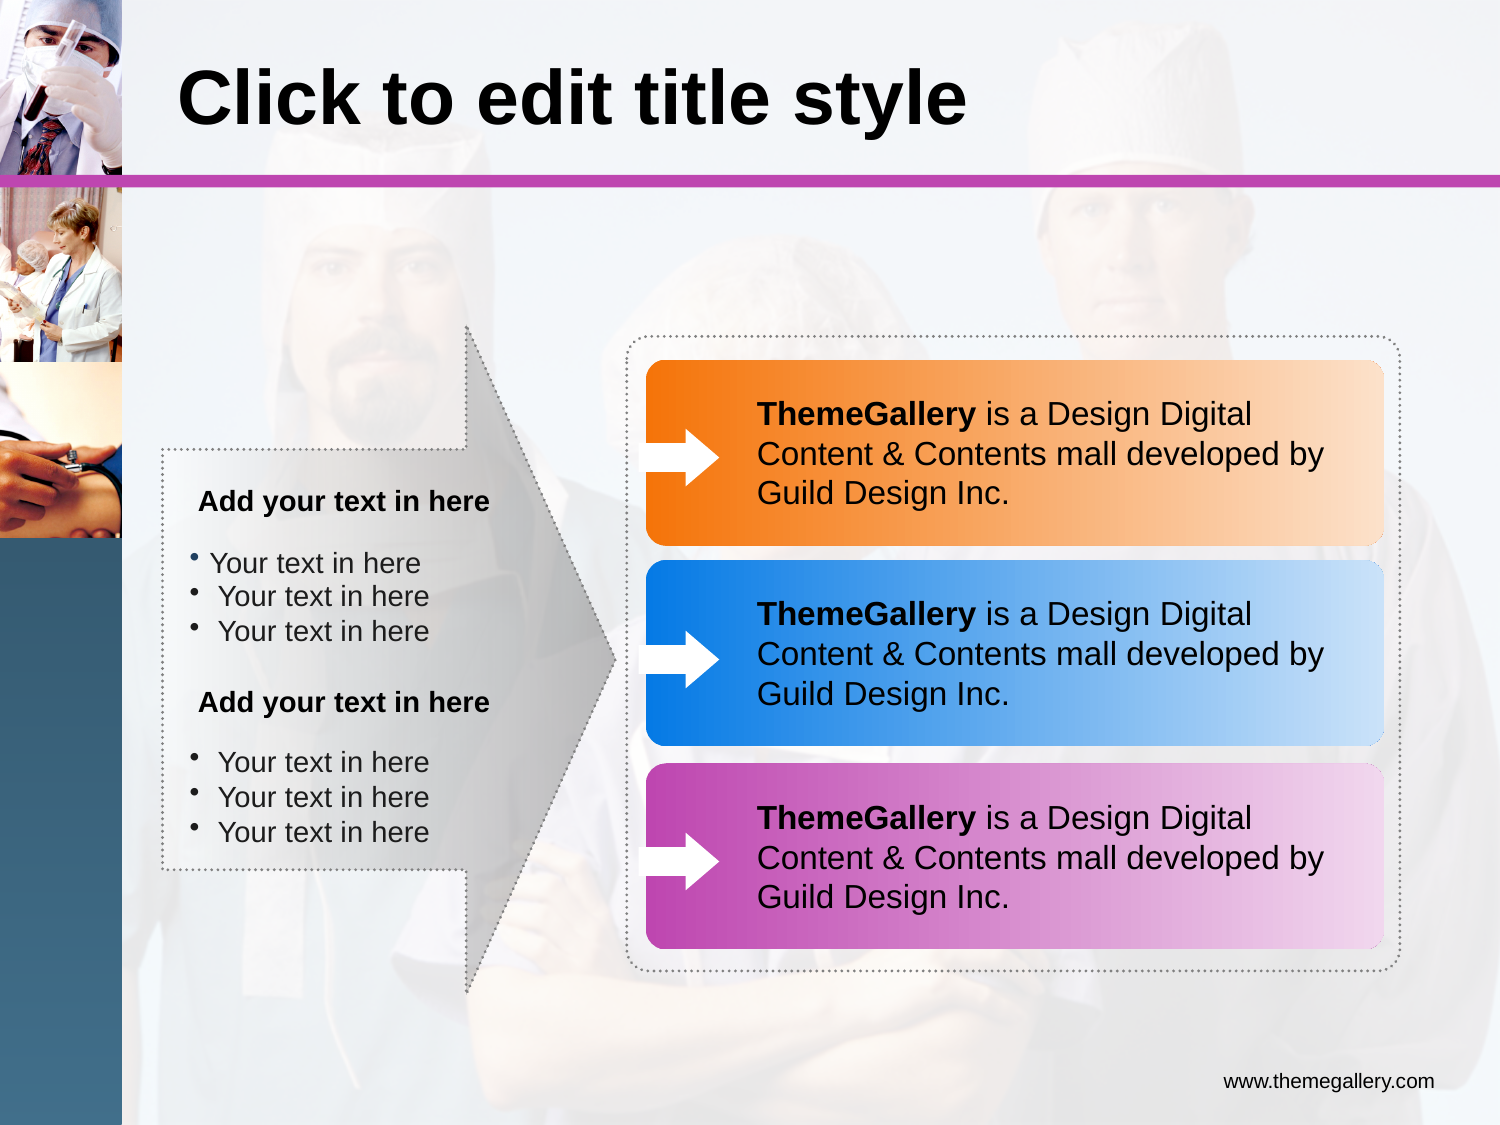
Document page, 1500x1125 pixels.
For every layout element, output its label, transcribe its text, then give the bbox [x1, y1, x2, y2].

text_box [162, 324, 533, 995]
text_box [638, 359, 1385, 546]
text_box Add your text in here Your text in here Your text in here Your text in here Add your text in here Your text in here Your text in here Your text in here [174, 474, 546, 856]
title Click to edit title style [162, 24, 1450, 163]
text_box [638, 763, 1385, 950]
footer www.themegallery.com [975, 1059, 1450, 1113]
picture [0, 0, 1500, 174]
text_box [626, 336, 1400, 971]
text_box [638, 559, 1385, 747]
text_box [546, 503, 616, 816]
picture [0, 188, 1500, 1125]
